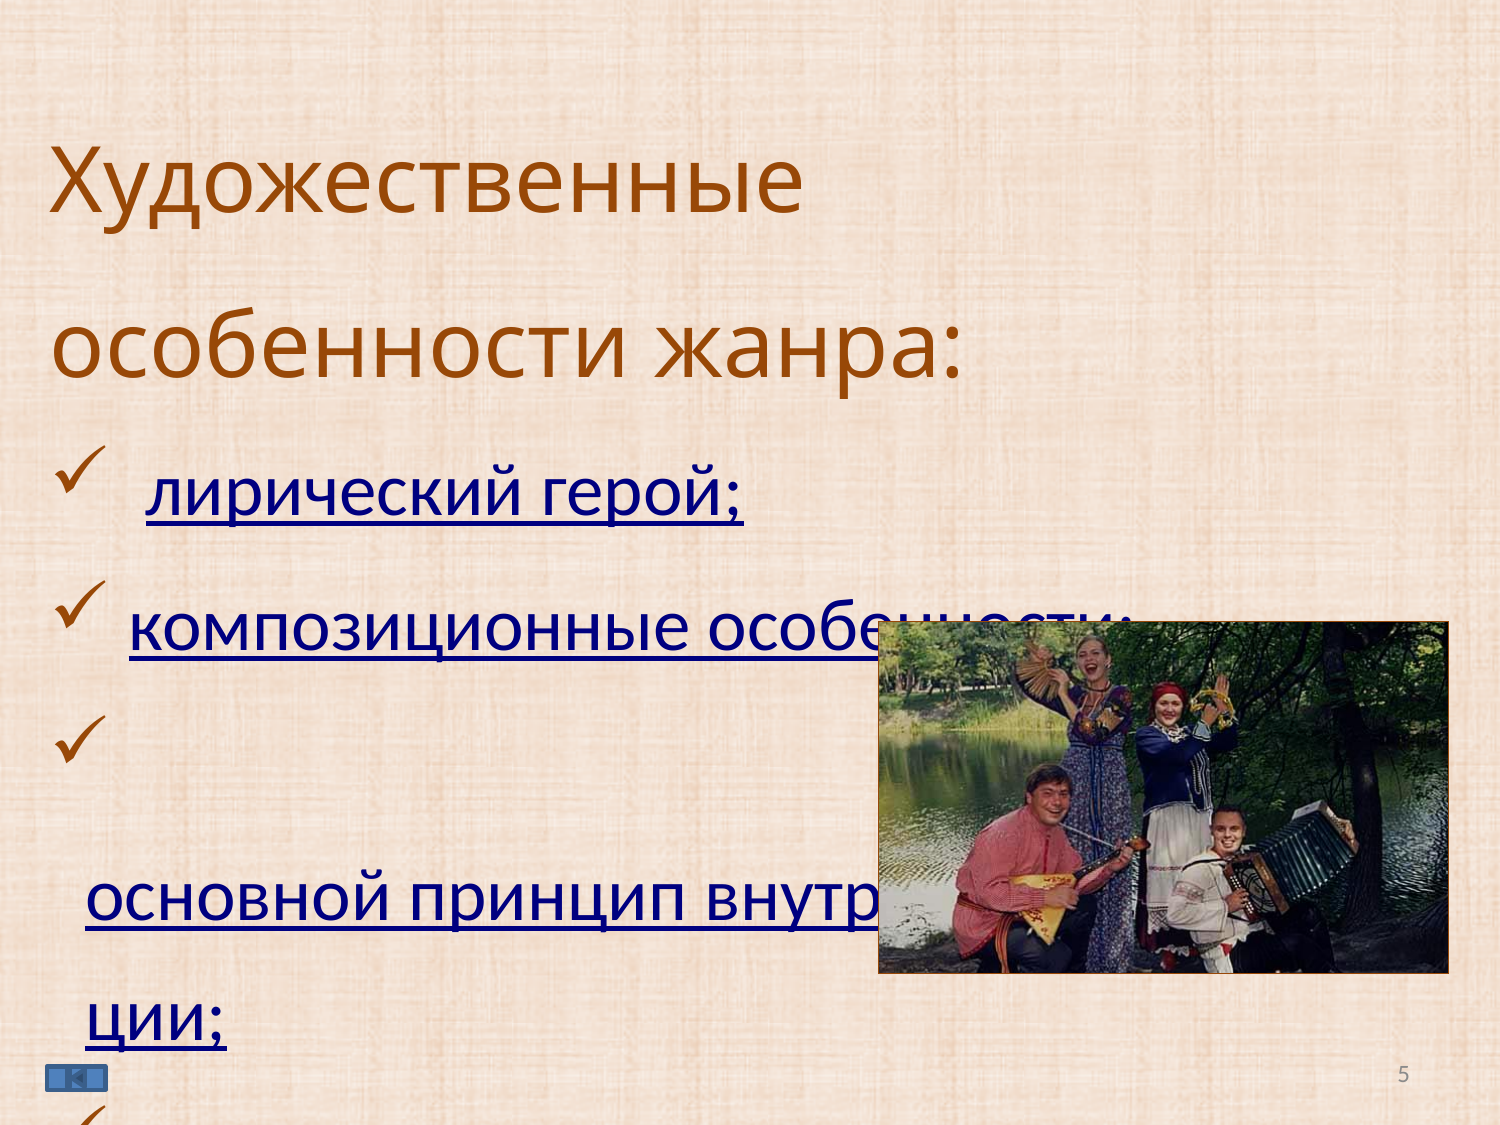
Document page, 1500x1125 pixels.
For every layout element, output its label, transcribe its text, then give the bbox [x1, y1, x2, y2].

picture [878, 620, 1449, 974]
text_box Художественные особенности жанра: лирический герой; композиционные особенности; основной принцип внутренней организации; символика; языковые особенности [35, 58, 1418, 1125]
slide_number 5 [1418, 1042, 1425, 1103]
text_box [45, 1064, 108, 1092]
